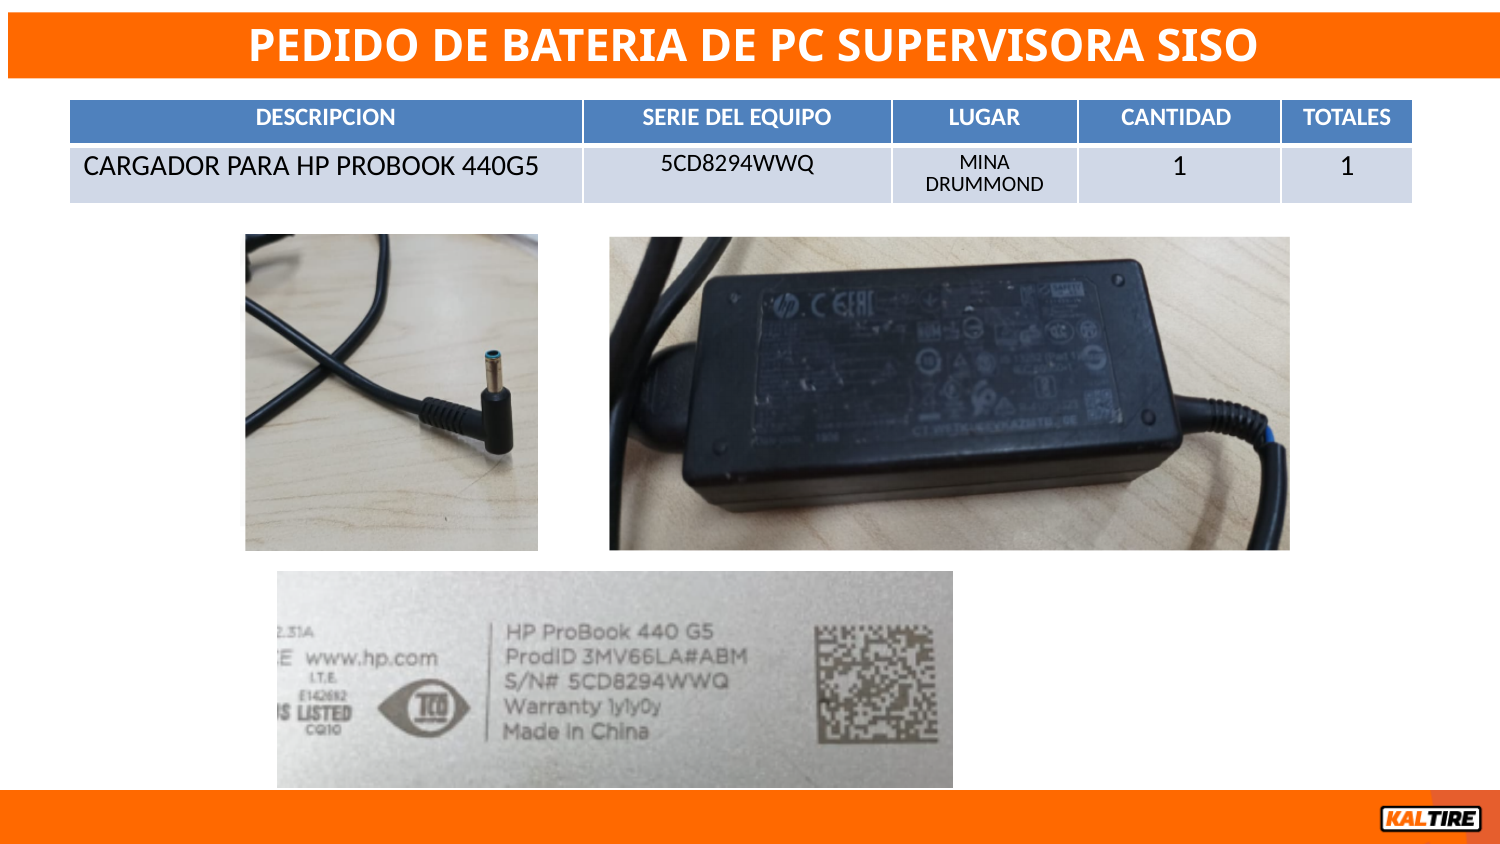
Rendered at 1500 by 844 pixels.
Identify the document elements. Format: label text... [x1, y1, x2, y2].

table_cell CARGADOR PARA HP PROBOOK 440G5 [70, 148, 582, 203]
picture [0, 790, 1500, 844]
table_header SERIE DEL EQUIPO [584, 100, 787, 143]
table_header DESCRIPCION [70, 100, 582, 143]
table_header CANTIDAD [1111, 100, 1280, 143]
text_box PEDIDO DE BATERIA DE PC SUPERVISORA SISO [8, 12, 1500, 79]
table_cell 1 [1282, 148, 1412, 203]
picture [240, 233, 539, 551]
table_header TOTALES [1282, 100, 1412, 143]
picture [277, 53, 1289, 788]
table_cell 5CD8294WWQ [584, 148, 787, 203]
table_cell 1 [1111, 148, 1280, 203]
